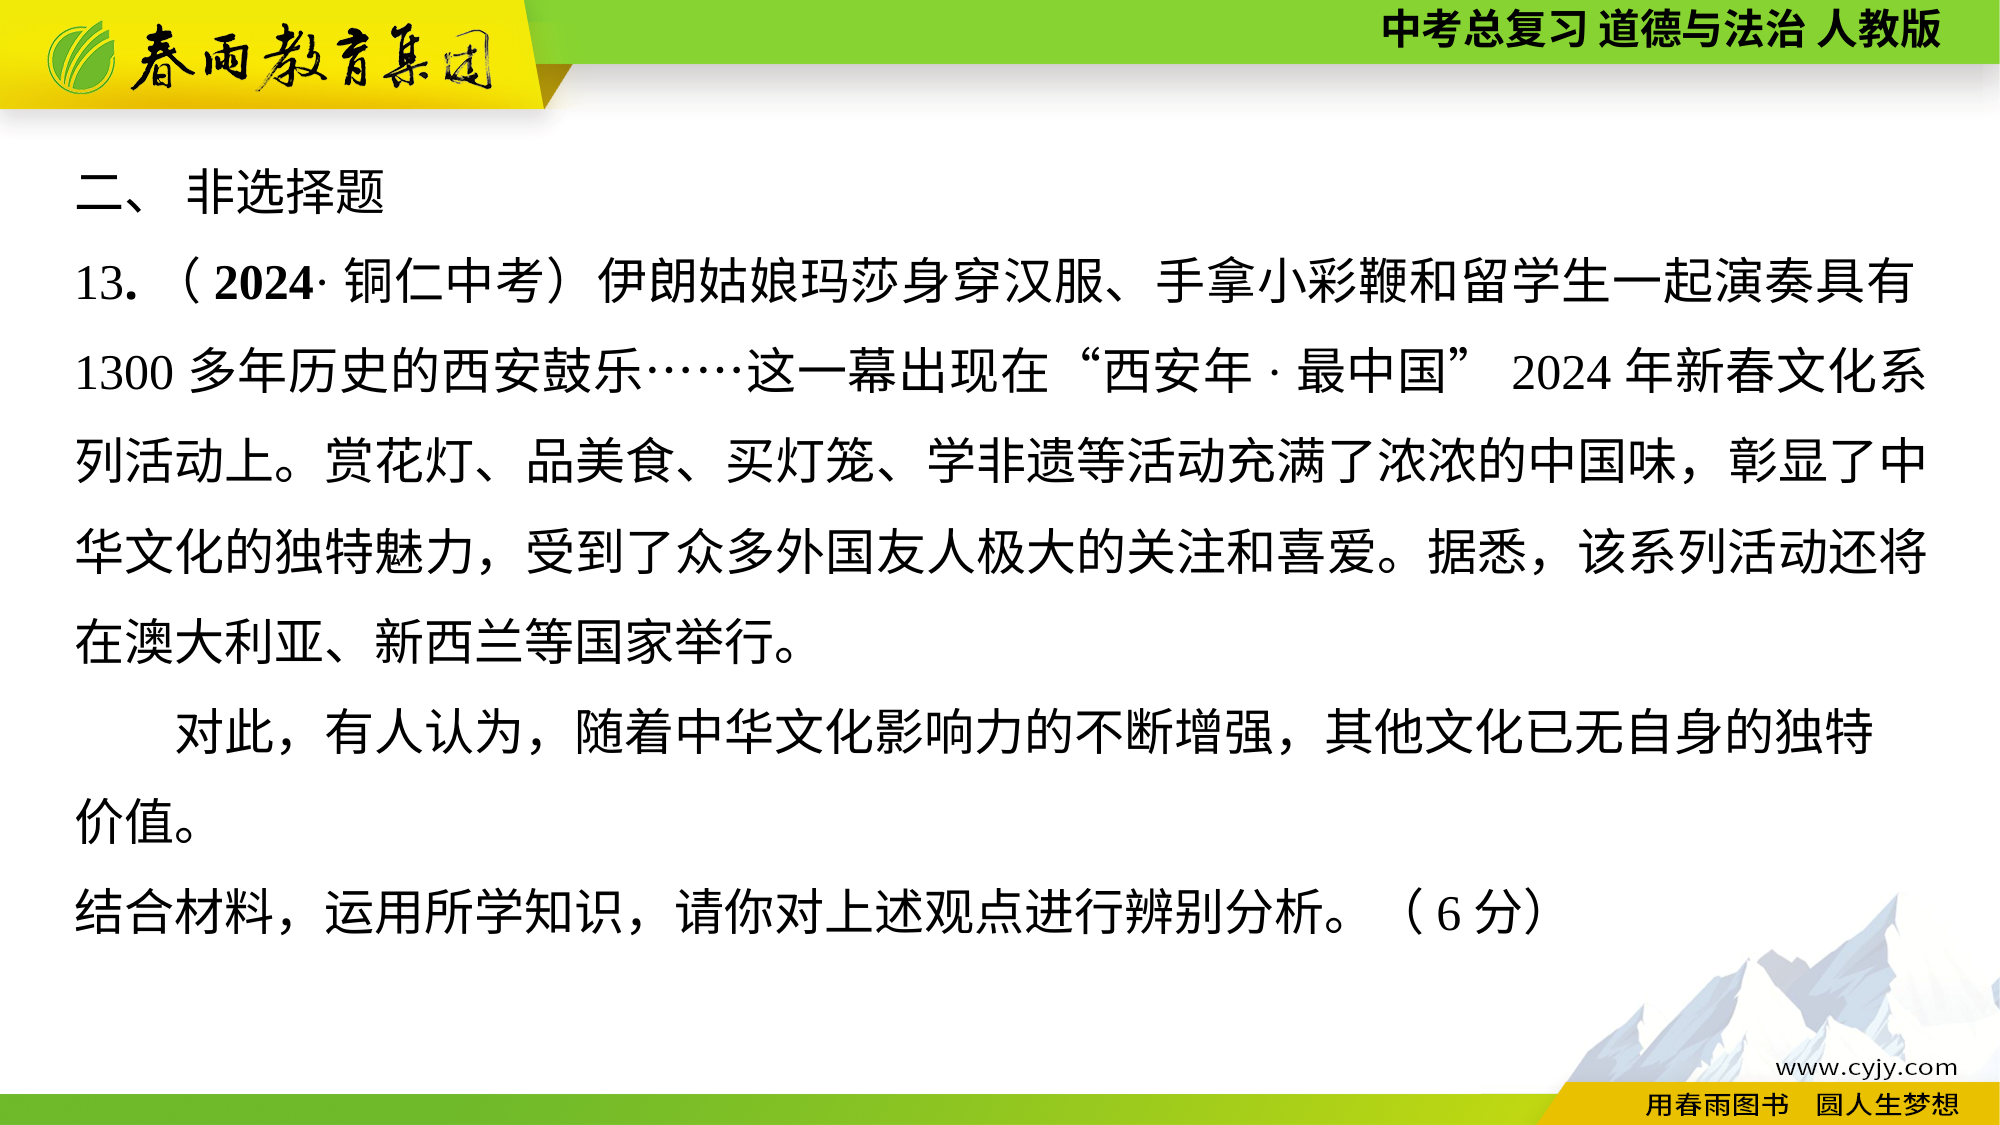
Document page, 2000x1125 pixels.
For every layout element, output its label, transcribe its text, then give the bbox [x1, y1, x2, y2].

picture [0, 0, 2000, 1125]
list 二、 非选择题 13.（2024·铜仁中考）伊朗姑娘玛莎身穿汉服、手拿小彩鞭和留学生一起演奏具有1300多年历史的西安鼓乐……这一幕出现在“西安年·最中国”2024年新春文化系列活动上。赏花灯、品美食、买灯笼、学非遗等活动充满了浓浓的中国味，彰显了中华文化的独特魅力，受到了众多外国友人极大的关注和喜爱。据悉，该系列活动还将在澳大利亚、新西兰等国家举行。 对此，有人认为，随着中华文化影响力的不断增强，其他文化已无自身的独特 价值。 结合材料，运用所学知识，请你对上述观点进行辨别分析。（6分） [59, 122, 1944, 956]
